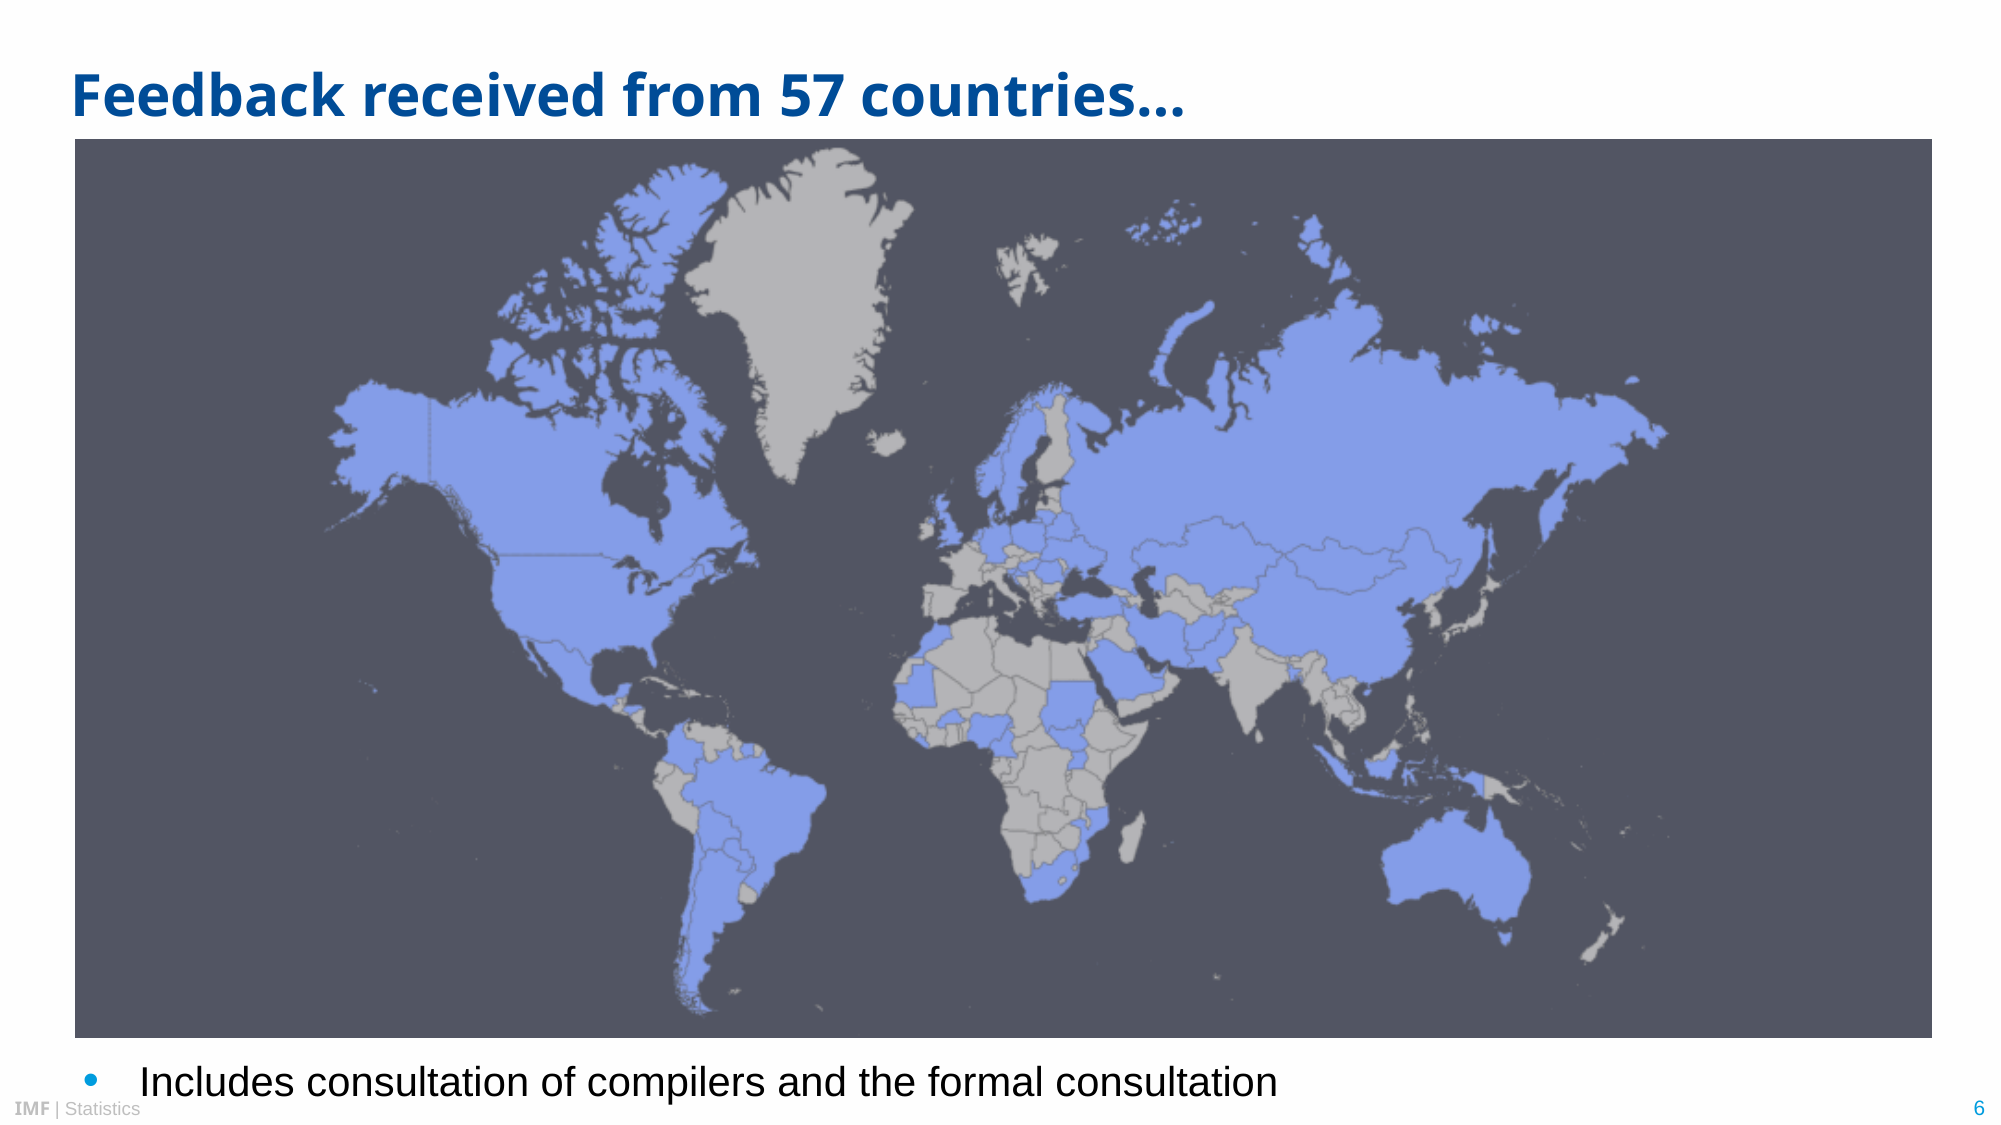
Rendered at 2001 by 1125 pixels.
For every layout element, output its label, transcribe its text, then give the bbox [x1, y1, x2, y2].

title Feedback received from 57 countries… [70, 36, 1927, 159]
text_box Includes consultation of compilers and the formal consultation [68, 1037, 1457, 1108]
picture [75, 139, 1933, 1038]
